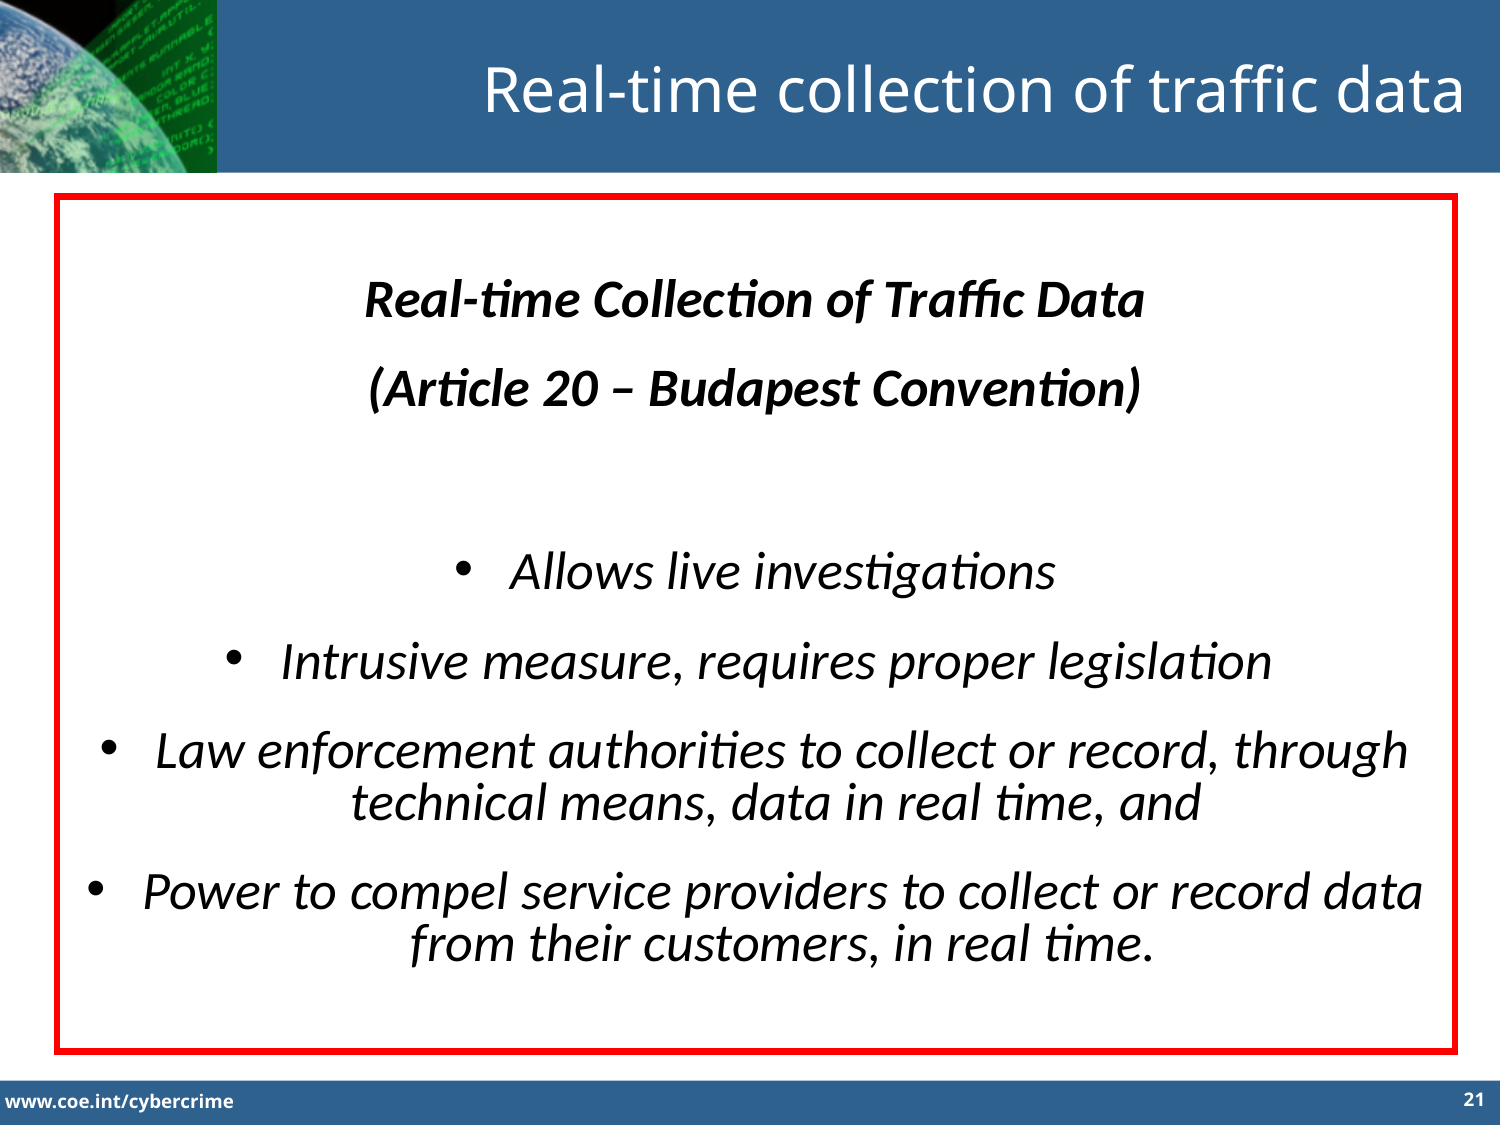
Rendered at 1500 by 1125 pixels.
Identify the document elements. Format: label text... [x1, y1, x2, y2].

text_box Real-time collection of traffic data [230, 42, 1483, 133]
text_box Real-time Collection of Traffic Data (Article 20 – Budapest Convention) Allows live investigations Intrusive measure, requires proper legislation Law enforcement authorities to collect or record, through technical means, data in real time, and Power to compel service providers to collect or record data from their customers, in real time. [57, 196, 1455, 1052]
picture [0, 0, 217, 173]
